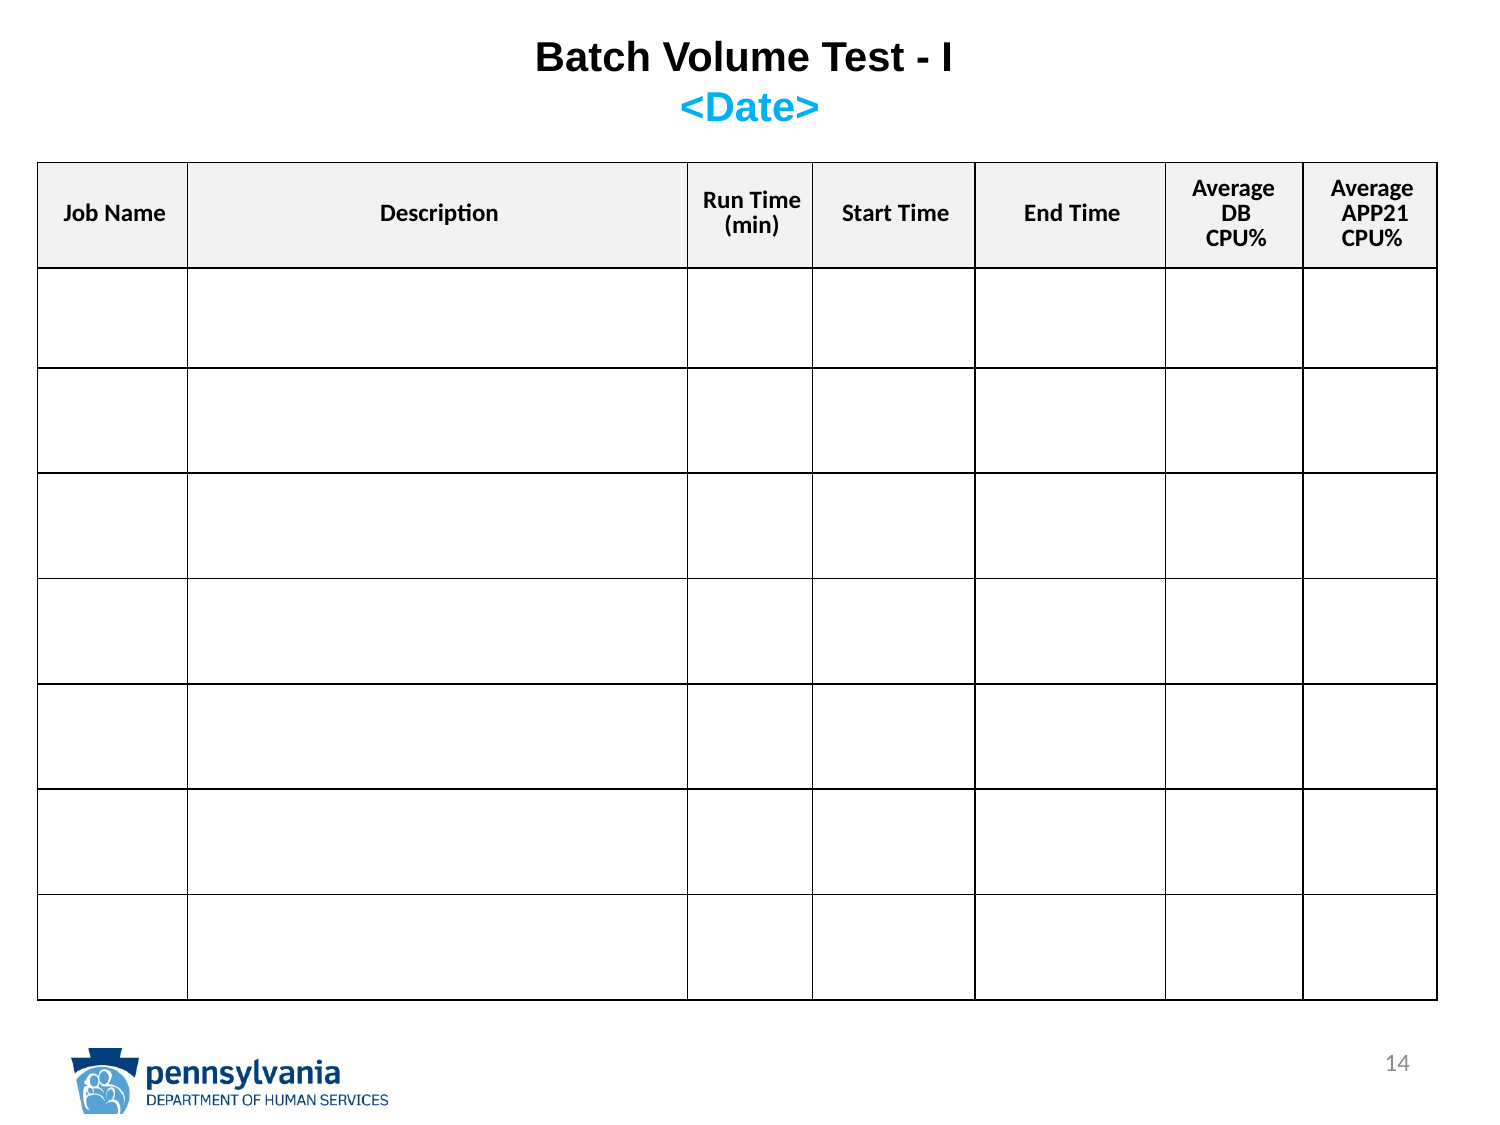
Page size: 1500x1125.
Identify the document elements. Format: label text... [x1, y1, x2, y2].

table_cell [188, 474, 687, 578]
table_cell [1304, 895, 1436, 999]
table_cell [1166, 269, 1302, 367]
table_cell [1166, 895, 1302, 999]
table_cell [1166, 474, 1302, 578]
table_cell [688, 790, 812, 894]
table_cell [1166, 685, 1302, 788]
table_header Job Name [38, 163, 187, 267]
table_cell [1166, 369, 1302, 472]
table_cell [813, 474, 974, 578]
table_cell [976, 474, 1165, 578]
table_cell [813, 579, 974, 683]
table_cell [38, 269, 187, 367]
table_cell [976, 269, 1165, 367]
table_header Average APP21 CPU% [1304, 163, 1436, 267]
table_header Description [188, 163, 687, 267]
table_cell [38, 369, 187, 472]
table_cell [188, 269, 687, 367]
table_cell [688, 579, 812, 683]
table_header End Time [976, 163, 1165, 267]
table_cell [688, 474, 812, 578]
table_header Average DB CPU% [1166, 163, 1302, 267]
table_cell [976, 895, 1165, 999]
table_header Run Time (min) [688, 163, 812, 267]
table_cell [813, 895, 974, 999]
table_cell [38, 474, 187, 578]
table_cell [188, 895, 687, 999]
table_cell [1304, 579, 1436, 683]
table_cell [38, 790, 187, 894]
table_cell [38, 685, 187, 788]
table_cell [813, 685, 974, 788]
table_cell [1304, 269, 1436, 367]
table_cell [1304, 790, 1436, 894]
slide_number 14 [1074, 1024, 1425, 1100]
table_cell [38, 895, 187, 999]
table_cell [688, 895, 812, 999]
table_cell [1166, 790, 1302, 894]
table_cell [188, 685, 687, 788]
table_cell [976, 369, 1165, 472]
table_cell [188, 369, 687, 472]
picture [71, 1048, 388, 1114]
table_cell [188, 579, 687, 683]
table_cell [976, 790, 1165, 894]
table_cell [688, 369, 812, 472]
title Batch Volume Test - I <Date> [75, 22, 1425, 138]
table_cell [976, 685, 1165, 788]
table_cell [188, 790, 687, 894]
table_cell [1304, 474, 1436, 578]
table_cell [1304, 369, 1436, 472]
table_cell [688, 685, 812, 788]
table_cell [1166, 579, 1302, 683]
table_header Start Time [813, 163, 974, 267]
table_cell [813, 369, 974, 472]
table_cell [38, 579, 187, 683]
table_cell [813, 269, 974, 367]
table_cell [688, 269, 812, 367]
table_cell [1304, 685, 1436, 788]
table_cell [976, 579, 1165, 683]
table_cell [813, 790, 974, 894]
